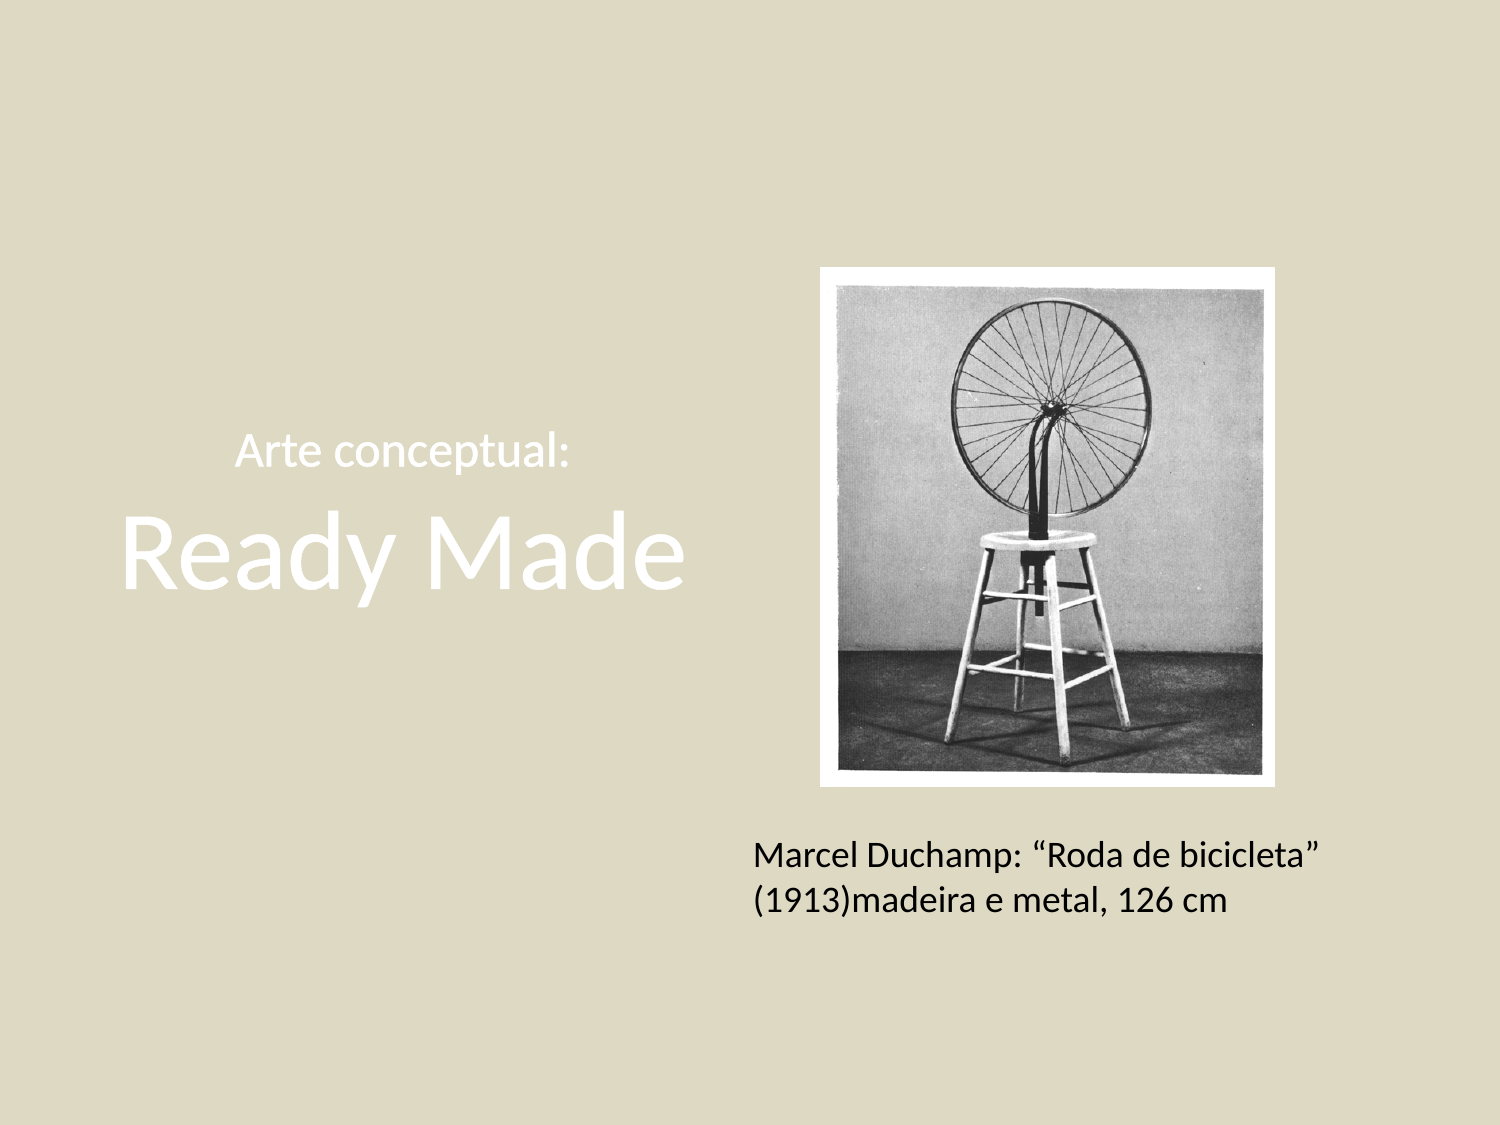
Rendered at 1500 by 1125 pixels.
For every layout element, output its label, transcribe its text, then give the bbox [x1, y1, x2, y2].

text_box Arte conceptual: Ready Made [103, 408, 704, 619]
picture [820, 266, 1275, 788]
text_box Marcel Duchamp: “Roda de bicicleta” (1913)madeira e metal, 126 cm [738, 822, 1365, 927]
